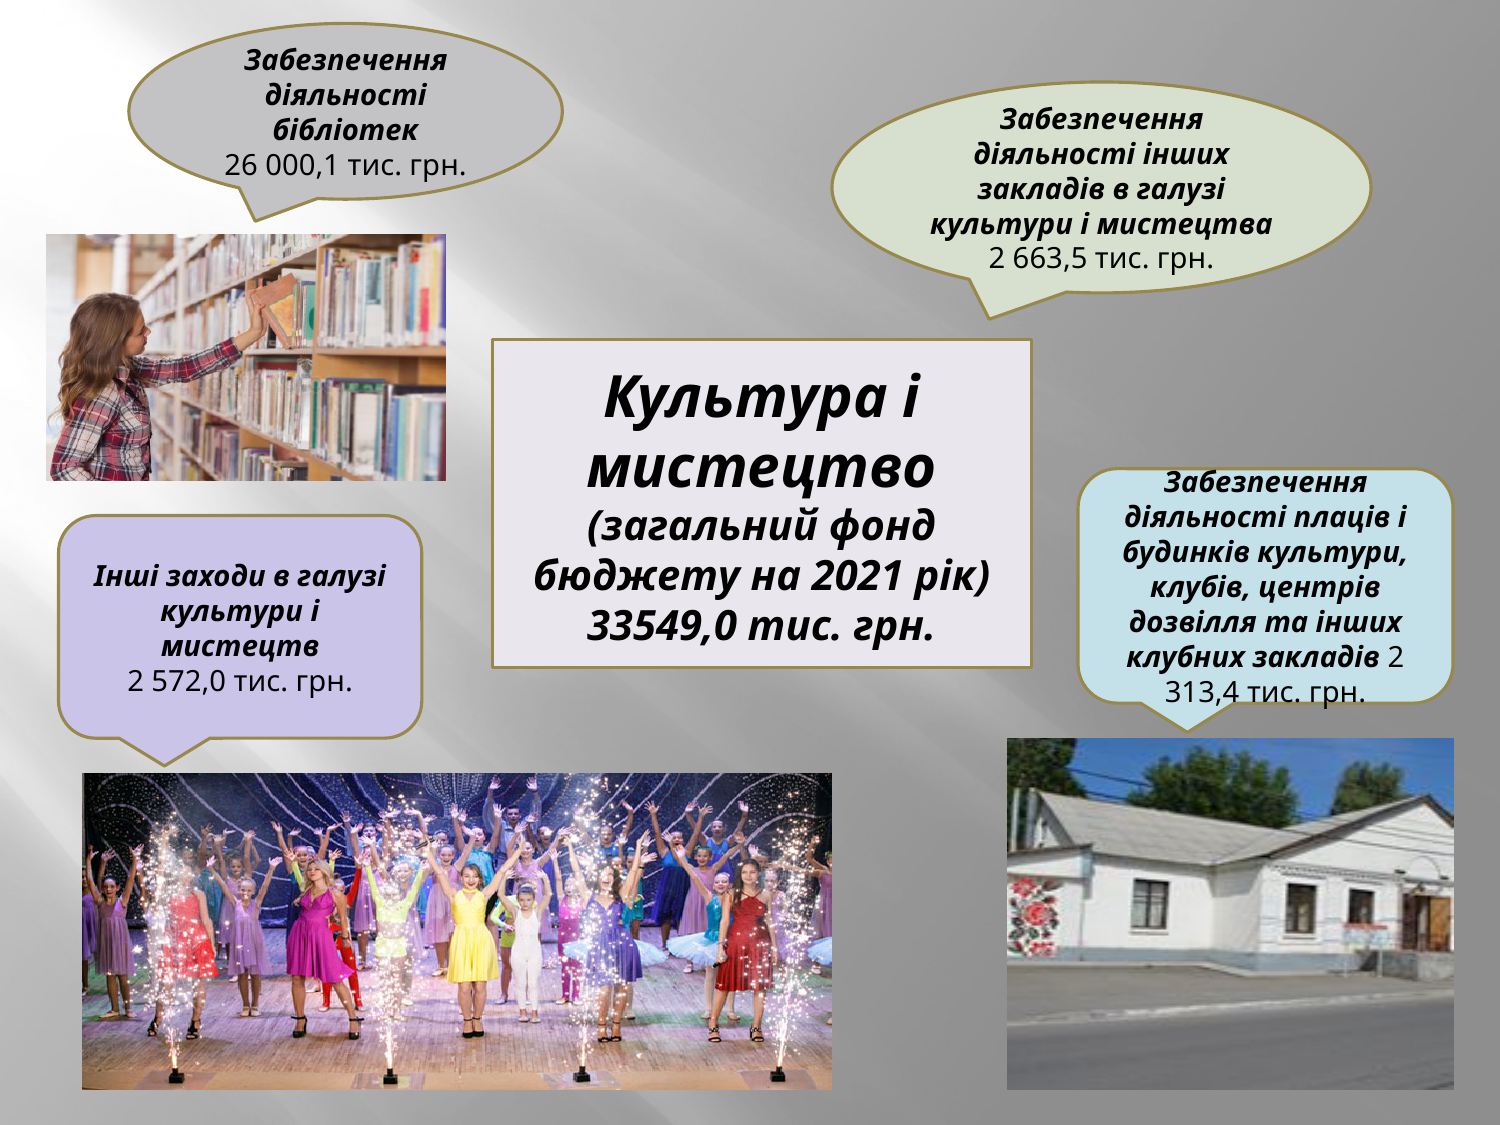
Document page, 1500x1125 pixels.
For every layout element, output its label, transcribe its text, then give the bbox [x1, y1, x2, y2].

text_box Культура і мистецтво (загальний фонд бюджету на 2021 рік) 33549,0 тис. грн. [491, 338, 1033, 669]
text_box Забезпечення діяльності плаців і будинків культури, клубів, центрів дозвілля та інших клубних закладів 2 313,4 тис. грн. [1076, 467, 1455, 734]
text_box Забезпечення діяльності інших закладів в галузі культури і мистецтва 2 663,5 тис. грн. [830, 80, 1373, 321]
text_box Забезпечення діяльності бібліотек 26 000,1 тис. грн. [127, 21, 564, 223]
picture [81, 773, 833, 1091]
picture [46, 234, 446, 481]
text_box Інші заходи в галузі культури і мистецтв 2 572,0 тис. грн. [56, 513, 424, 768]
picture [1007, 738, 1454, 1091]
